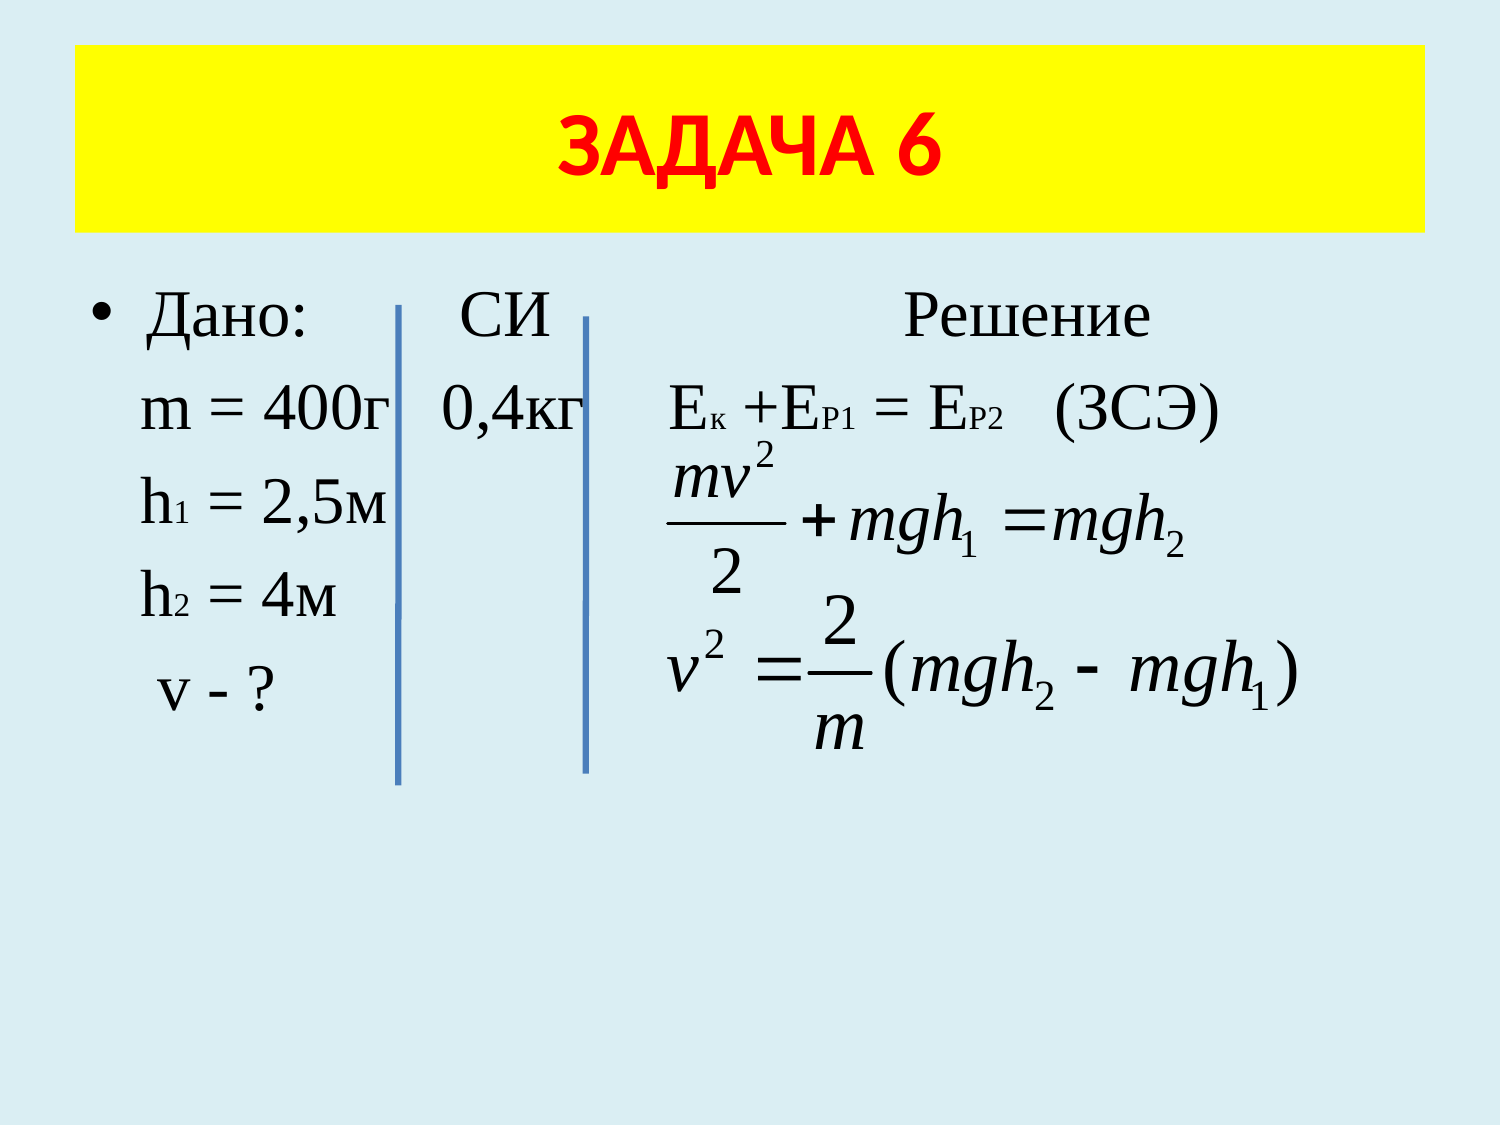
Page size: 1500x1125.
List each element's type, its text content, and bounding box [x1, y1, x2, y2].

list Дано: СИ Решение m = 400г 0,4кг Ек +ЕР1 = ЕР2 (ЗСЭ) h1 = 2,5м h2 = 4м v - ? [75, 262, 1425, 1032]
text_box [655, 421, 1200, 573]
title ЗАДАЧА 6 [75, 45, 1425, 233]
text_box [655, 573, 1311, 766]
